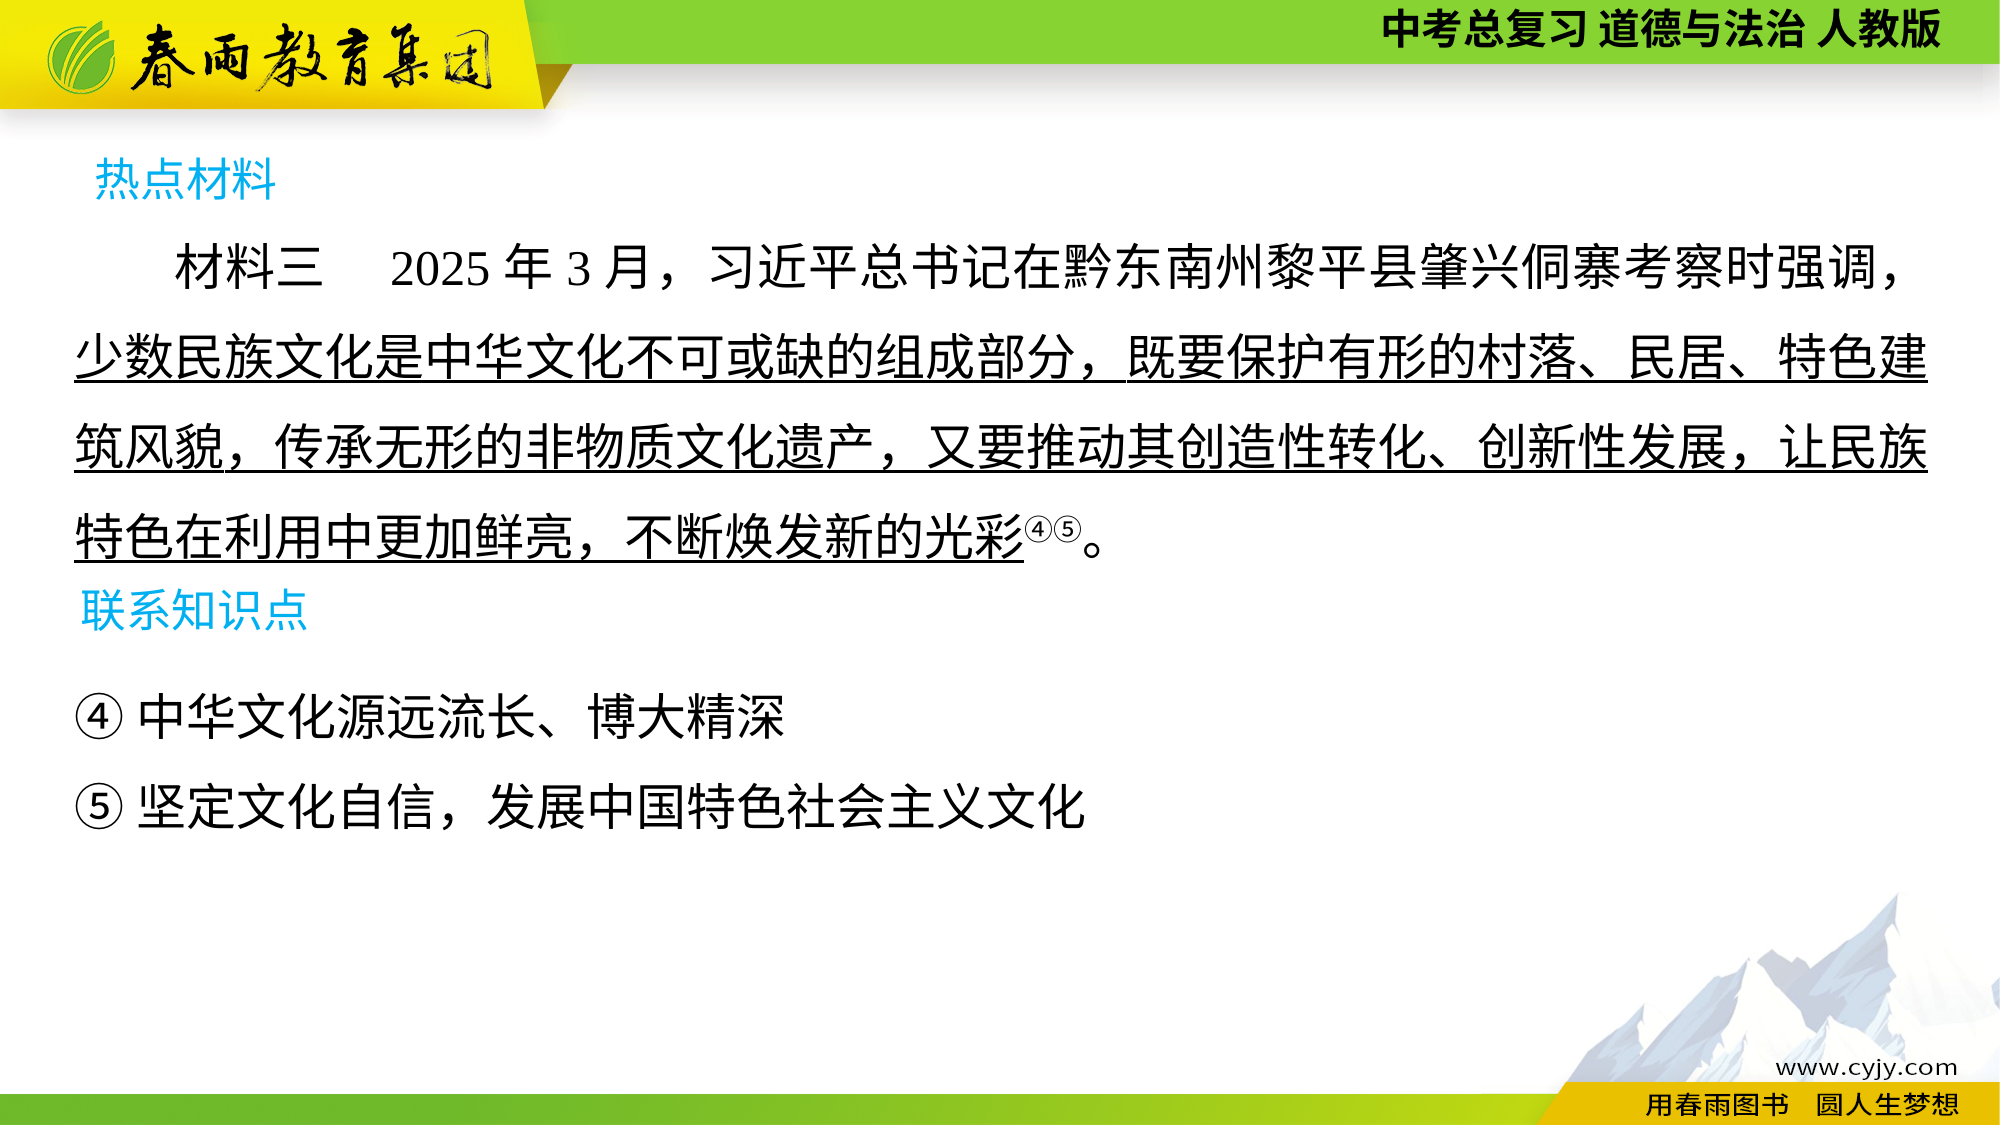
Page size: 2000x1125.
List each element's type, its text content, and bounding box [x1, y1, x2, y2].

picture [0, 0, 2000, 1125]
list 材料三 2025年3月，习近平总书记在黔东南州黎平县肇兴侗寨考察时强调，少数民族文化是中华文化不可或缺的组成部分，既要保护有形的村落、民居、特色建筑风貌，传承无形的非物质文化遗产，又要推动其创造性转化、创新性发展，让民族特色在利用中更加鲜亮，不断焕发新的光彩④⑤。 ④中华文化源远流长、博大精深 ⑤坚定文化自信，发展中国特色社会主义文化 [59, 198, 1944, 850]
text_box 热点材料 [79, 143, 293, 213]
text_box 联系知识点 [65, 574, 325, 645]
